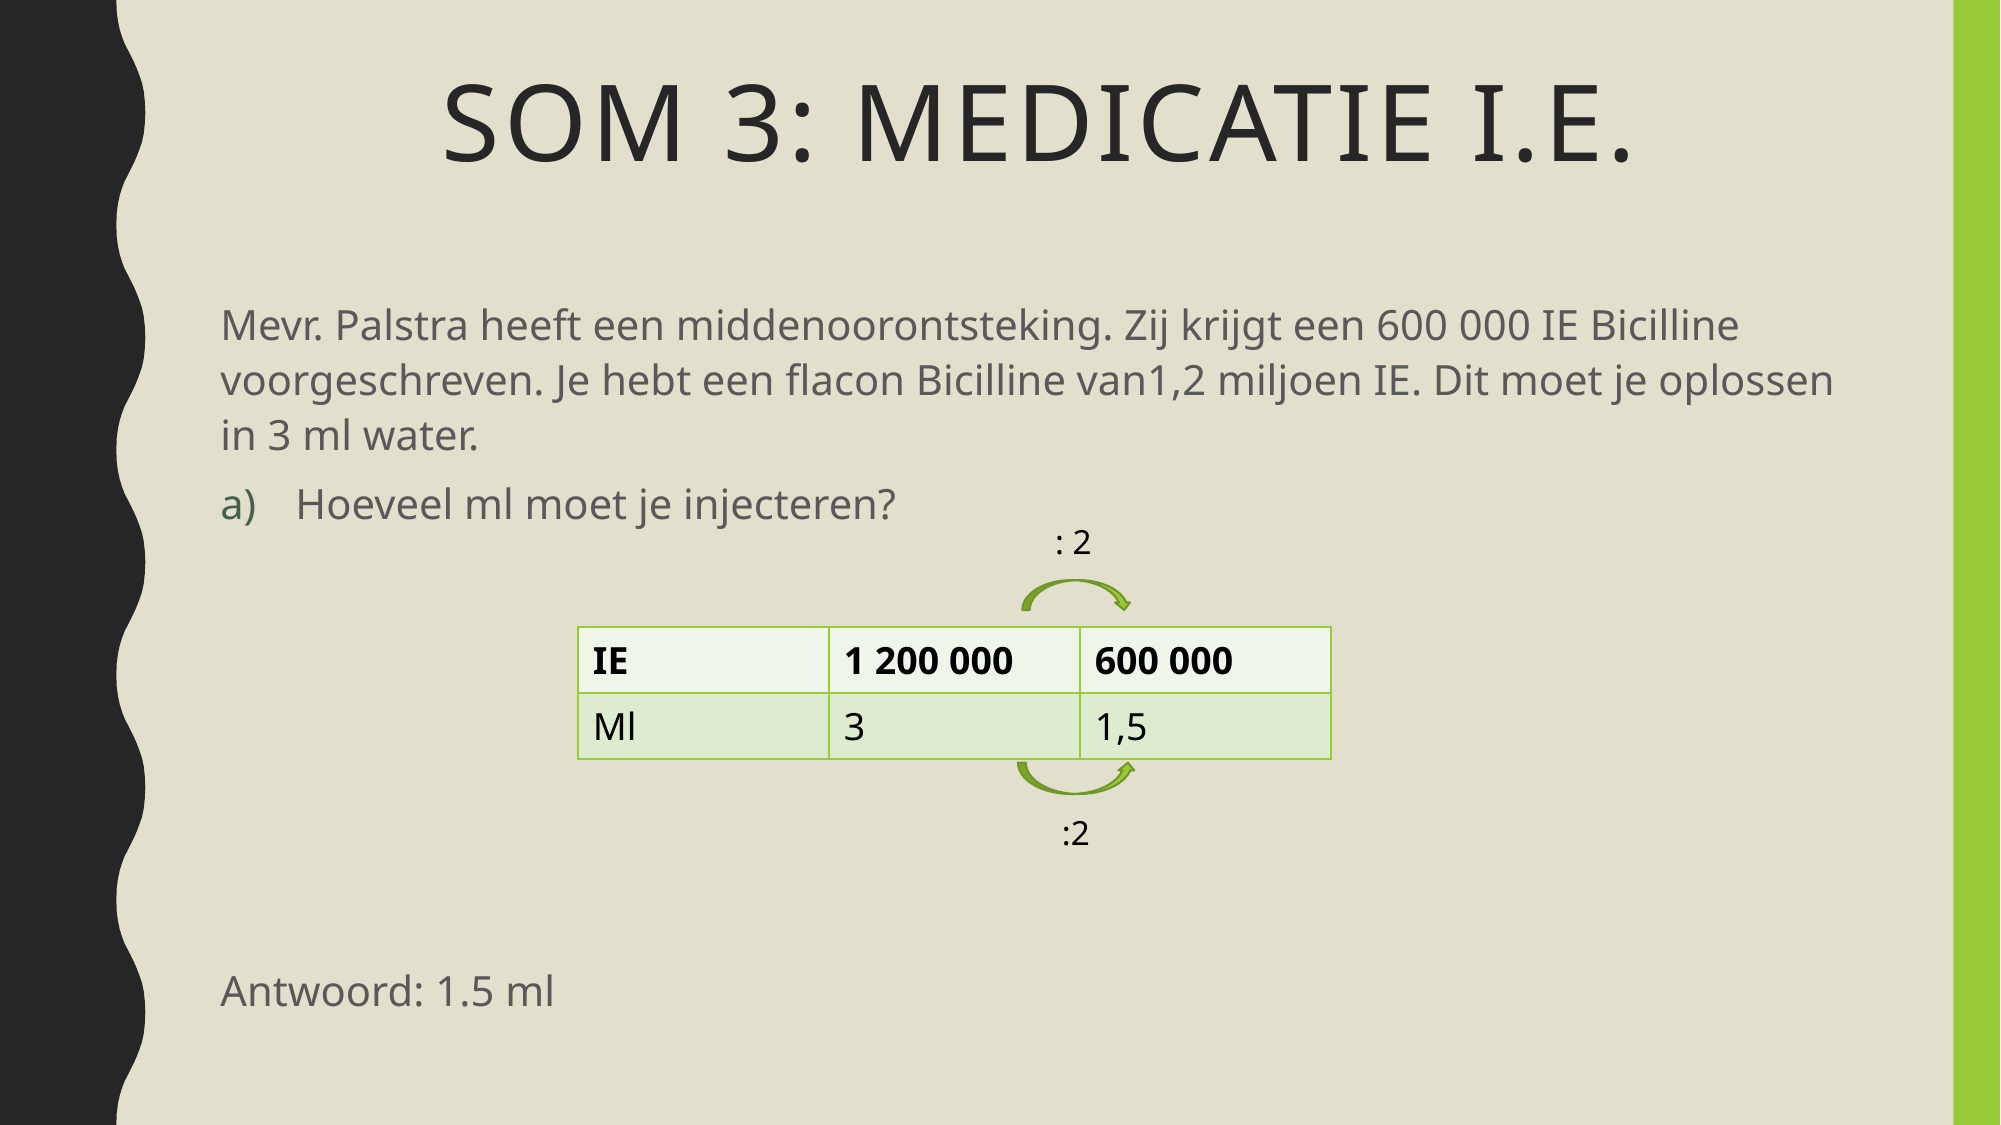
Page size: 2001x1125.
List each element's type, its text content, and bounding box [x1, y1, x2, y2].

title Som 3: Medicatie i.E. [205, 62, 1875, 286]
table_cell 1,5 [1081, 694, 1330, 758]
table_header IE [579, 628, 828, 692]
text_box [1021, 579, 1131, 612]
list Mevr. Palstra heeft een middenoorontsteking. Zij krijgt een 600 000 IE Bicilline voorgeschreven. Je hebt een flacon Bicilline van1,2 miljoen IE. Dit moet je oplossen in 3 ml water. Hoeveel ml moet je injecteren? Antwoord: 1.5 ml [205, 286, 1889, 1054]
table_cell 3 [830, 694, 1079, 758]
table_header 600 000 [1081, 628, 1330, 692]
text_box :2 [1047, 805, 1174, 860]
text_box : 2 [1040, 513, 1167, 569]
table_cell Ml [579, 694, 828, 758]
table_header 1 200 000 [830, 628, 1079, 692]
text_box [1016, 761, 1136, 796]
